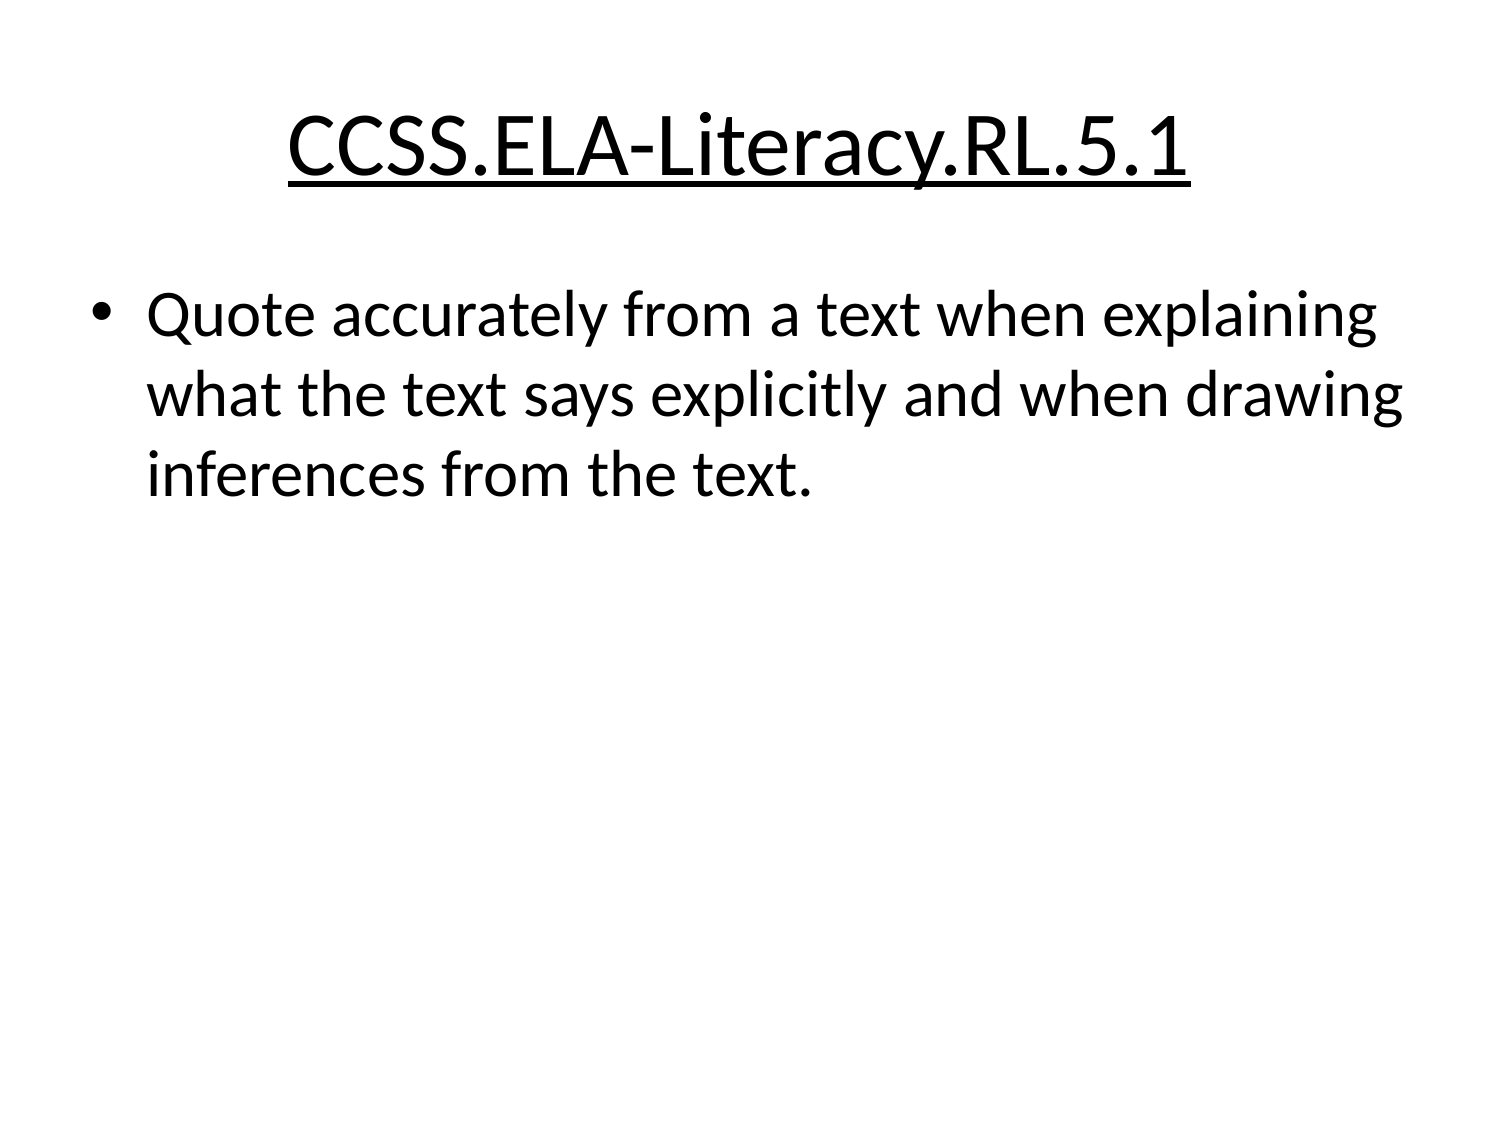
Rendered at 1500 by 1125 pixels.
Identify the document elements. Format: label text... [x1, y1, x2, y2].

title CCSS.ELA-Literacy.RL.5.1 [75, 45, 1425, 233]
list Quote accurately from a text when explaining what the text says explicitly and when drawing inferences from the text. [75, 262, 1425, 1005]
